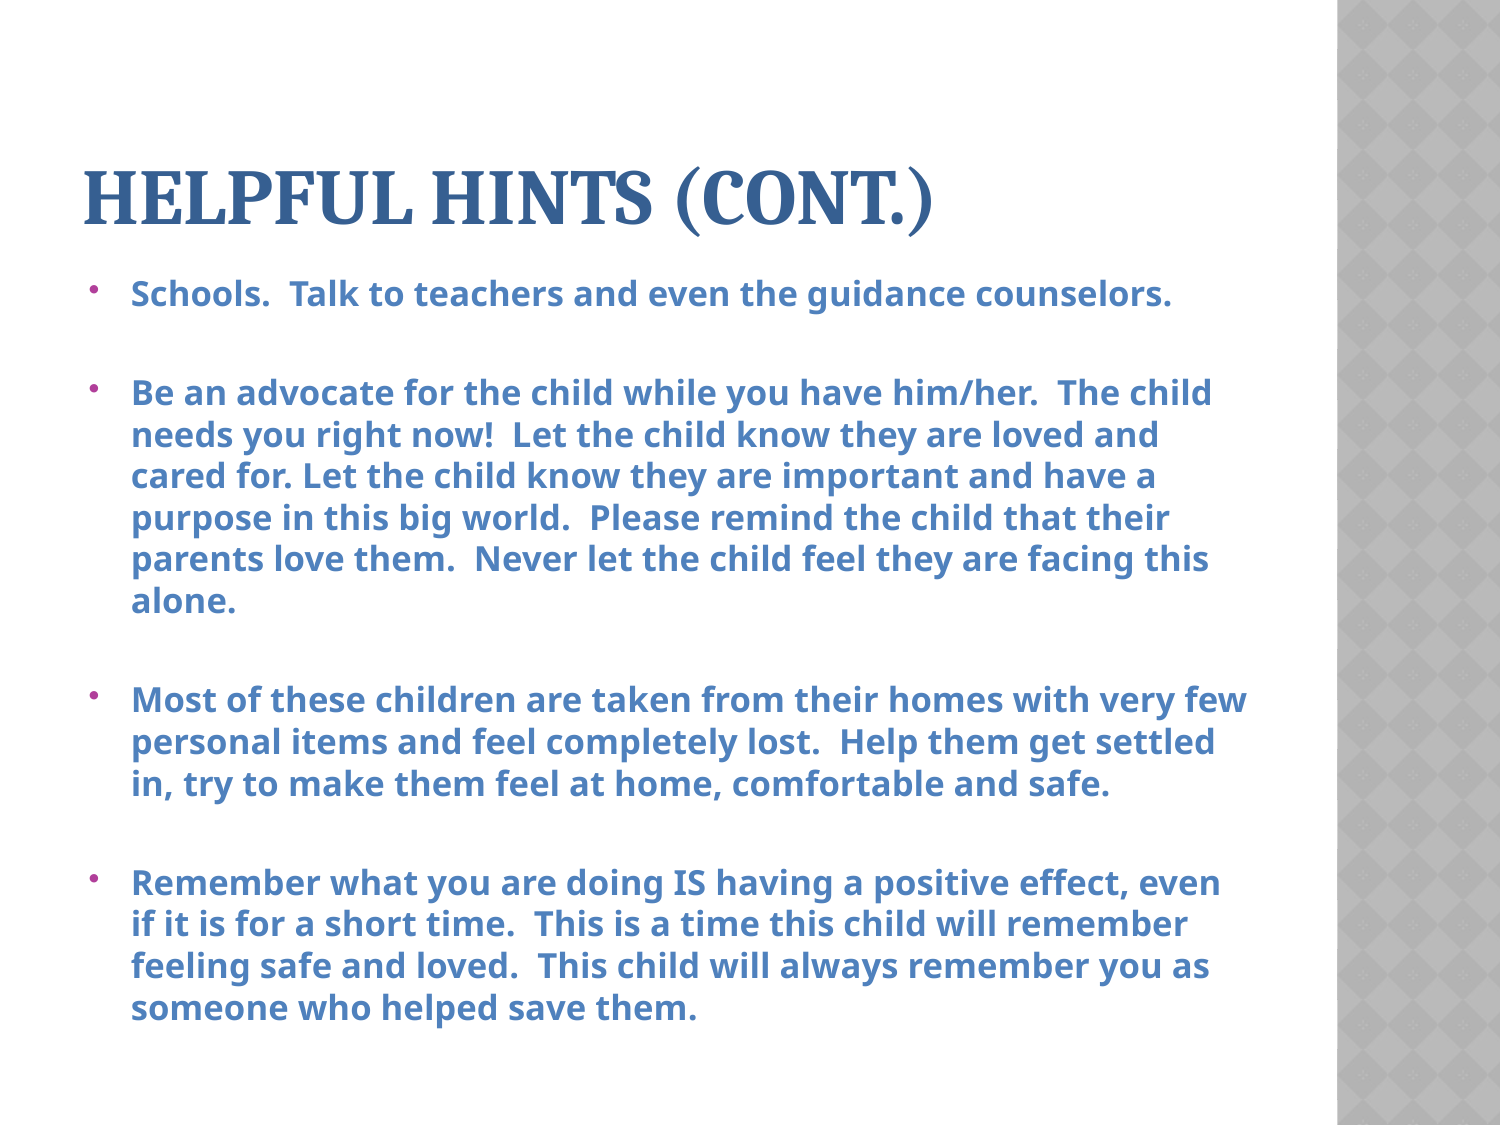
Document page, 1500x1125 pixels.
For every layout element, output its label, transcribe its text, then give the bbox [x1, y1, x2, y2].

list Schools. Talk to teachers and even the guidance counselors. Be an advocate for the child while you have him/her. The child needs you right now! Let the child know they are loved and cared for. Let the child know they are important and have a purpose in this big world. Please remind the child that their parents love them. Never let the child feel they are facing this alone. Most of these children are taken from their homes with very few personal items and feel completely lost. Help them get settled in, try to make them feel at home, comfortable and safe. Remember what you are doing IS having a positive effect, even if it is for a short time. This is a time this child will remember feeling safe and loved. This child will always remember you as someone who helped save them. [75, 264, 1263, 1059]
title Helpful Hints (Cont.) [75, 52, 1263, 240]
